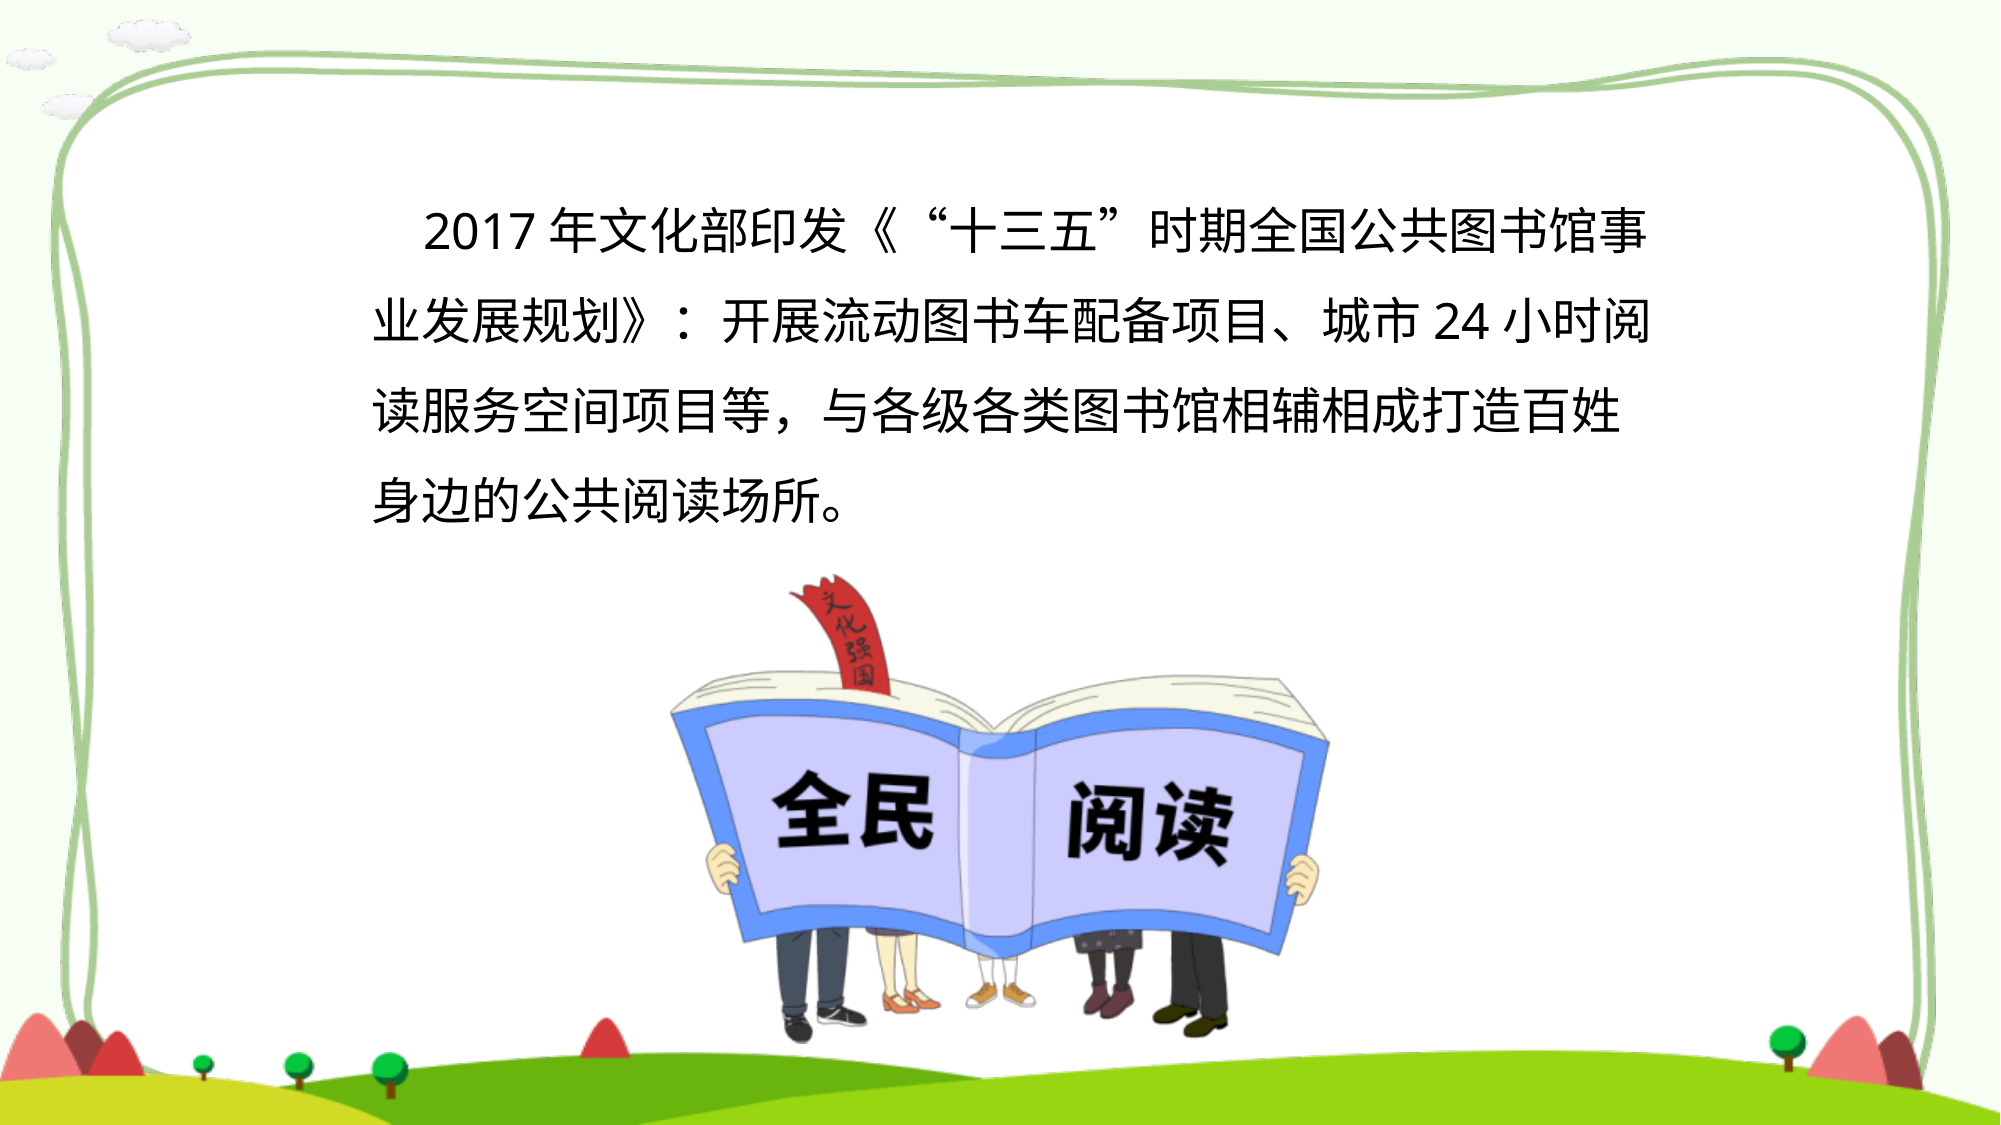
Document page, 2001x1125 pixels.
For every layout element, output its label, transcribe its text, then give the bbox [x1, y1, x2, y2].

picture [0, 0, 2000, 1125]
text_box 2017年文化部印发《“十三五”时期全国公共图书馆事业发展规划》：开展流动图书车配备项目、城市24小时阅读服务空间项目等，与各级各类图书馆相辅相成打造百姓身边的公共阅读场所。 [356, 162, 1674, 538]
